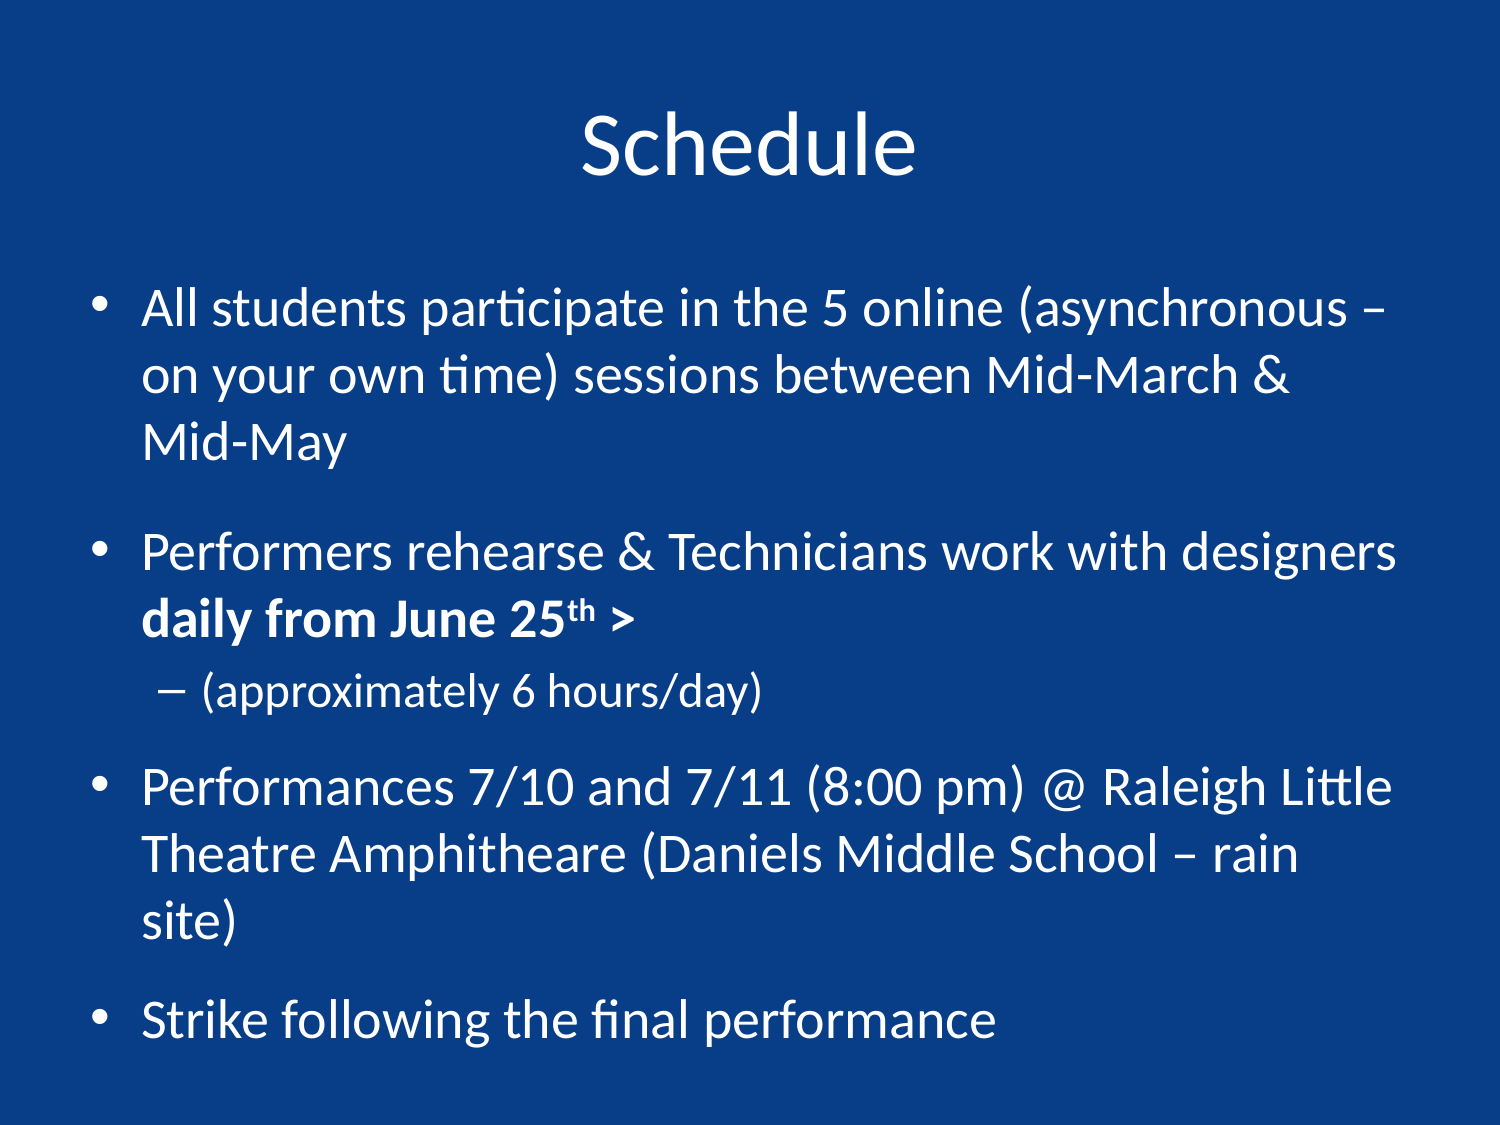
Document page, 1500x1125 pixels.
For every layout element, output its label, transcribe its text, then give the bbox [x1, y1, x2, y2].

list All students participate in the 5 online (asynchronous – on your own time) sessions between Mid-March & Mid-May Performers rehearse & Technicians work with designers daily from June 25th > (approximately 6 hours/day) Performances 7/10 and 7/11 (8:00 pm) @ Raleigh Little Theatre Amphitheare (Daniels Middle School – rain site) Strike following the final performance [75, 262, 1425, 1063]
title Schedule [75, 45, 1425, 233]
